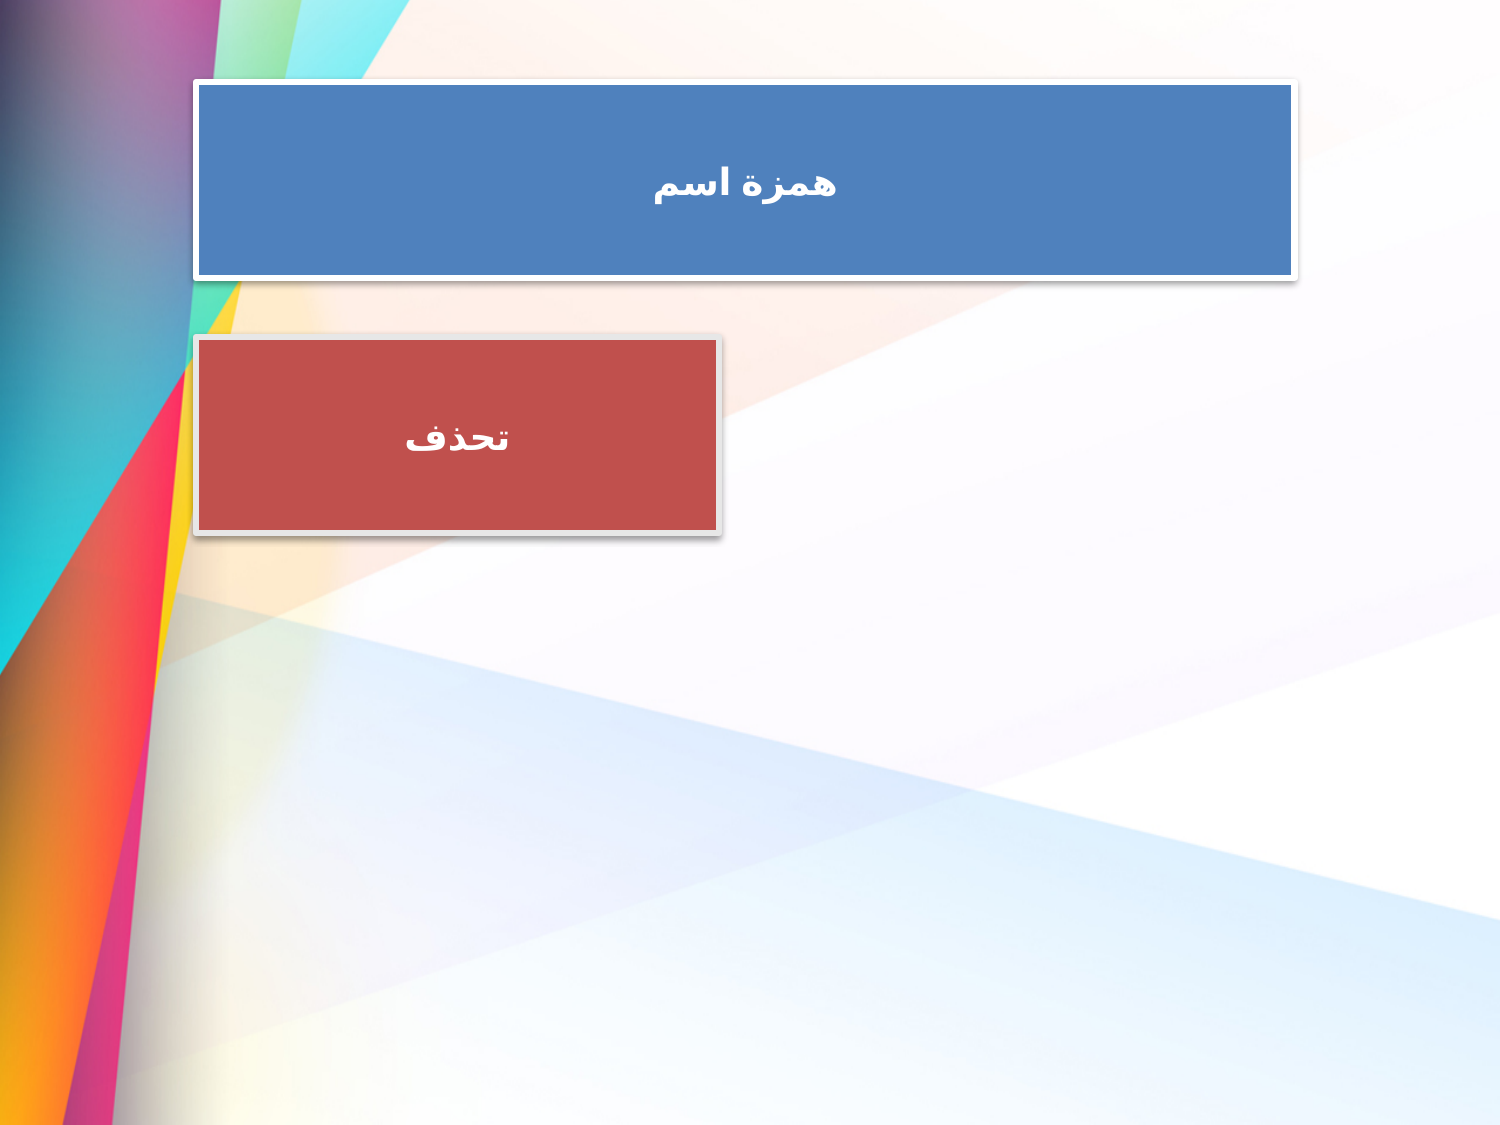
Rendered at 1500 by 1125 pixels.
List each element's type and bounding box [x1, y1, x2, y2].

list [58, 81, 1433, 1044]
picture [0, 0, 1500, 1125]
